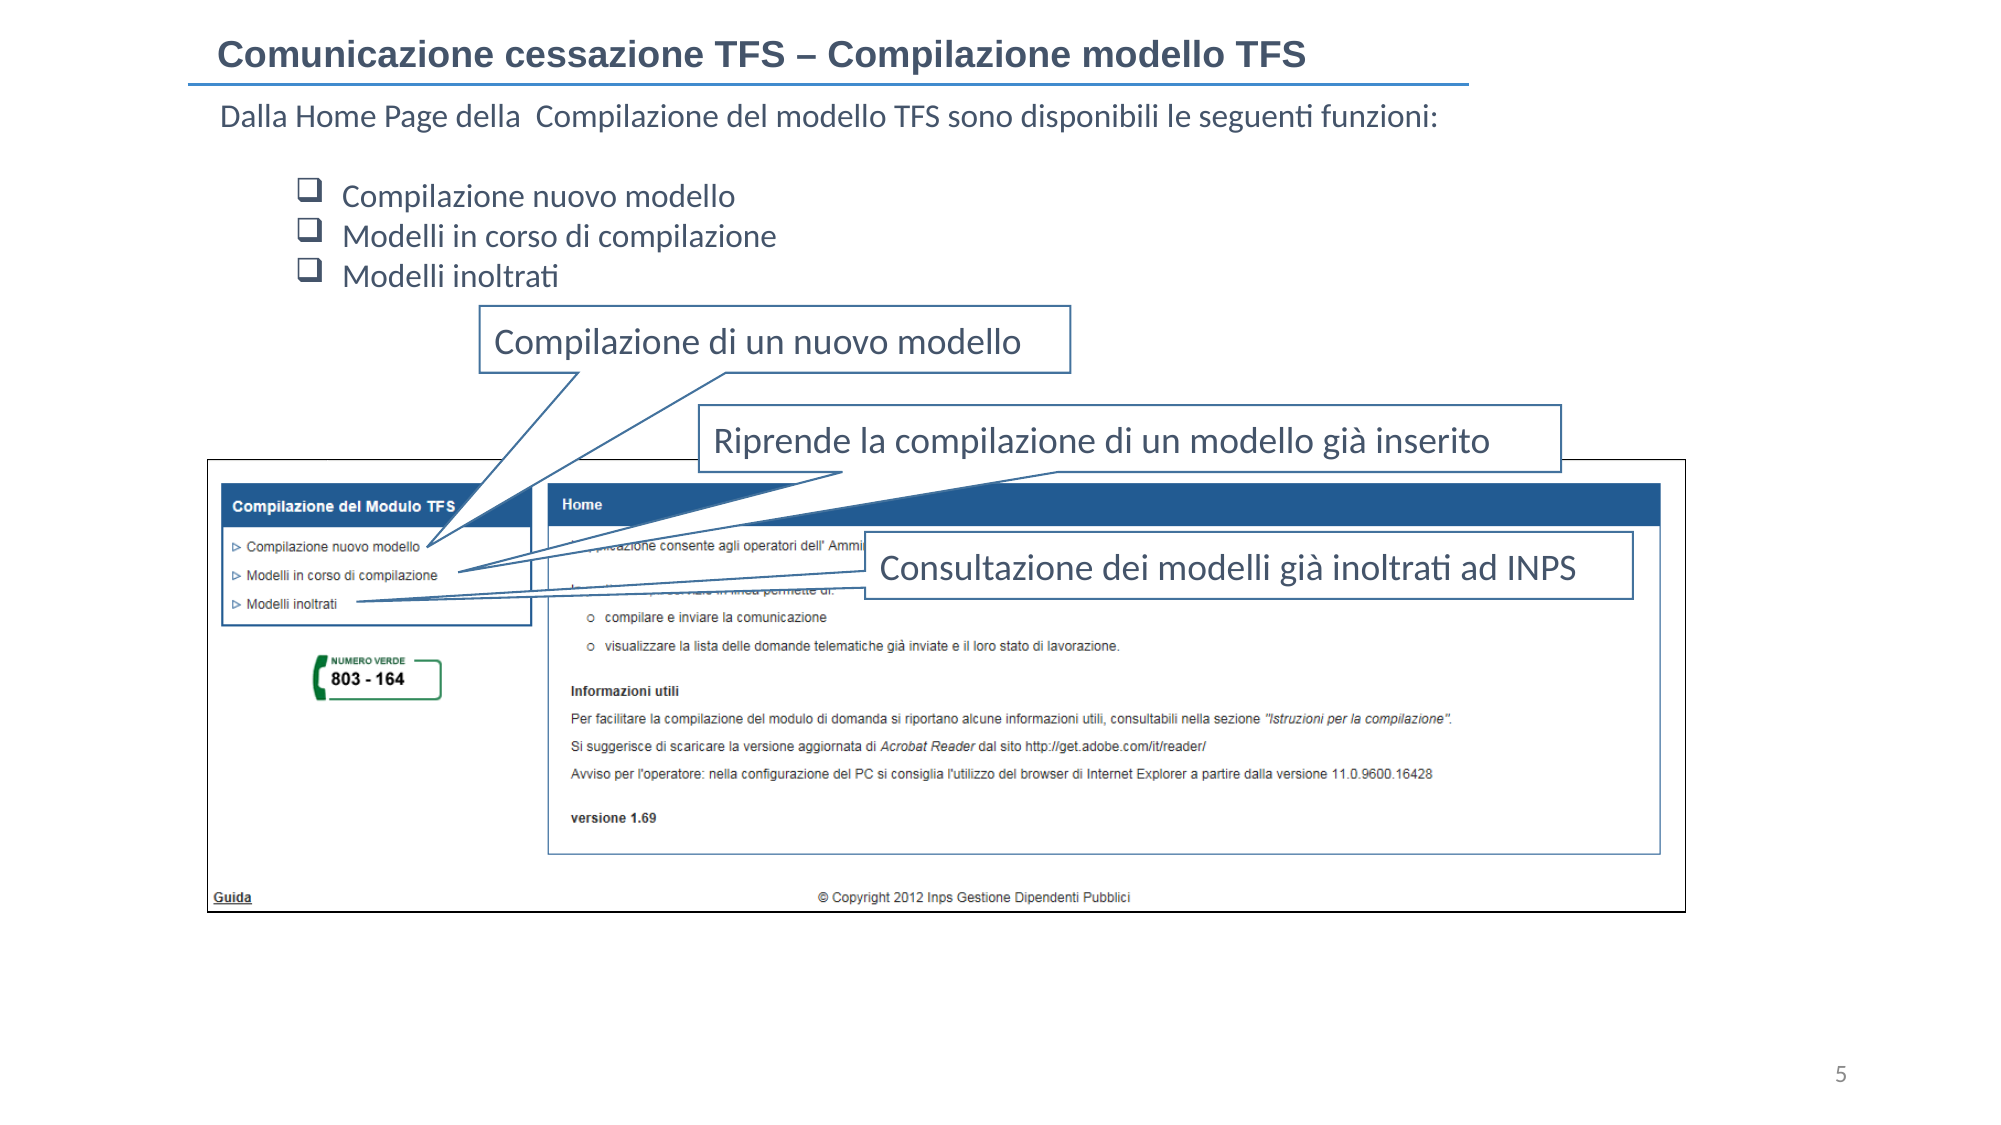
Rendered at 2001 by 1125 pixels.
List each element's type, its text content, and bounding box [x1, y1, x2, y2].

text_box Compilazione di un nuovo modello [478, 304, 1072, 460]
text_box Riprende la compilazione di un modello già inserito [697, 404, 1563, 460]
text_box Comunicazione cessazione TFS – Compilazione modello TFS [202, 22, 1323, 83]
text_box Dalla Home Page della Compilazione del modello TFS sono disponibili le seguenti funzioni: Compilazione nuovo modello Modelli in corso di compilazione Modelli inoltrati [205, 87, 1786, 302]
picture [208, 460, 1685, 912]
slide_number 5 [1412, 1042, 1863, 1103]
